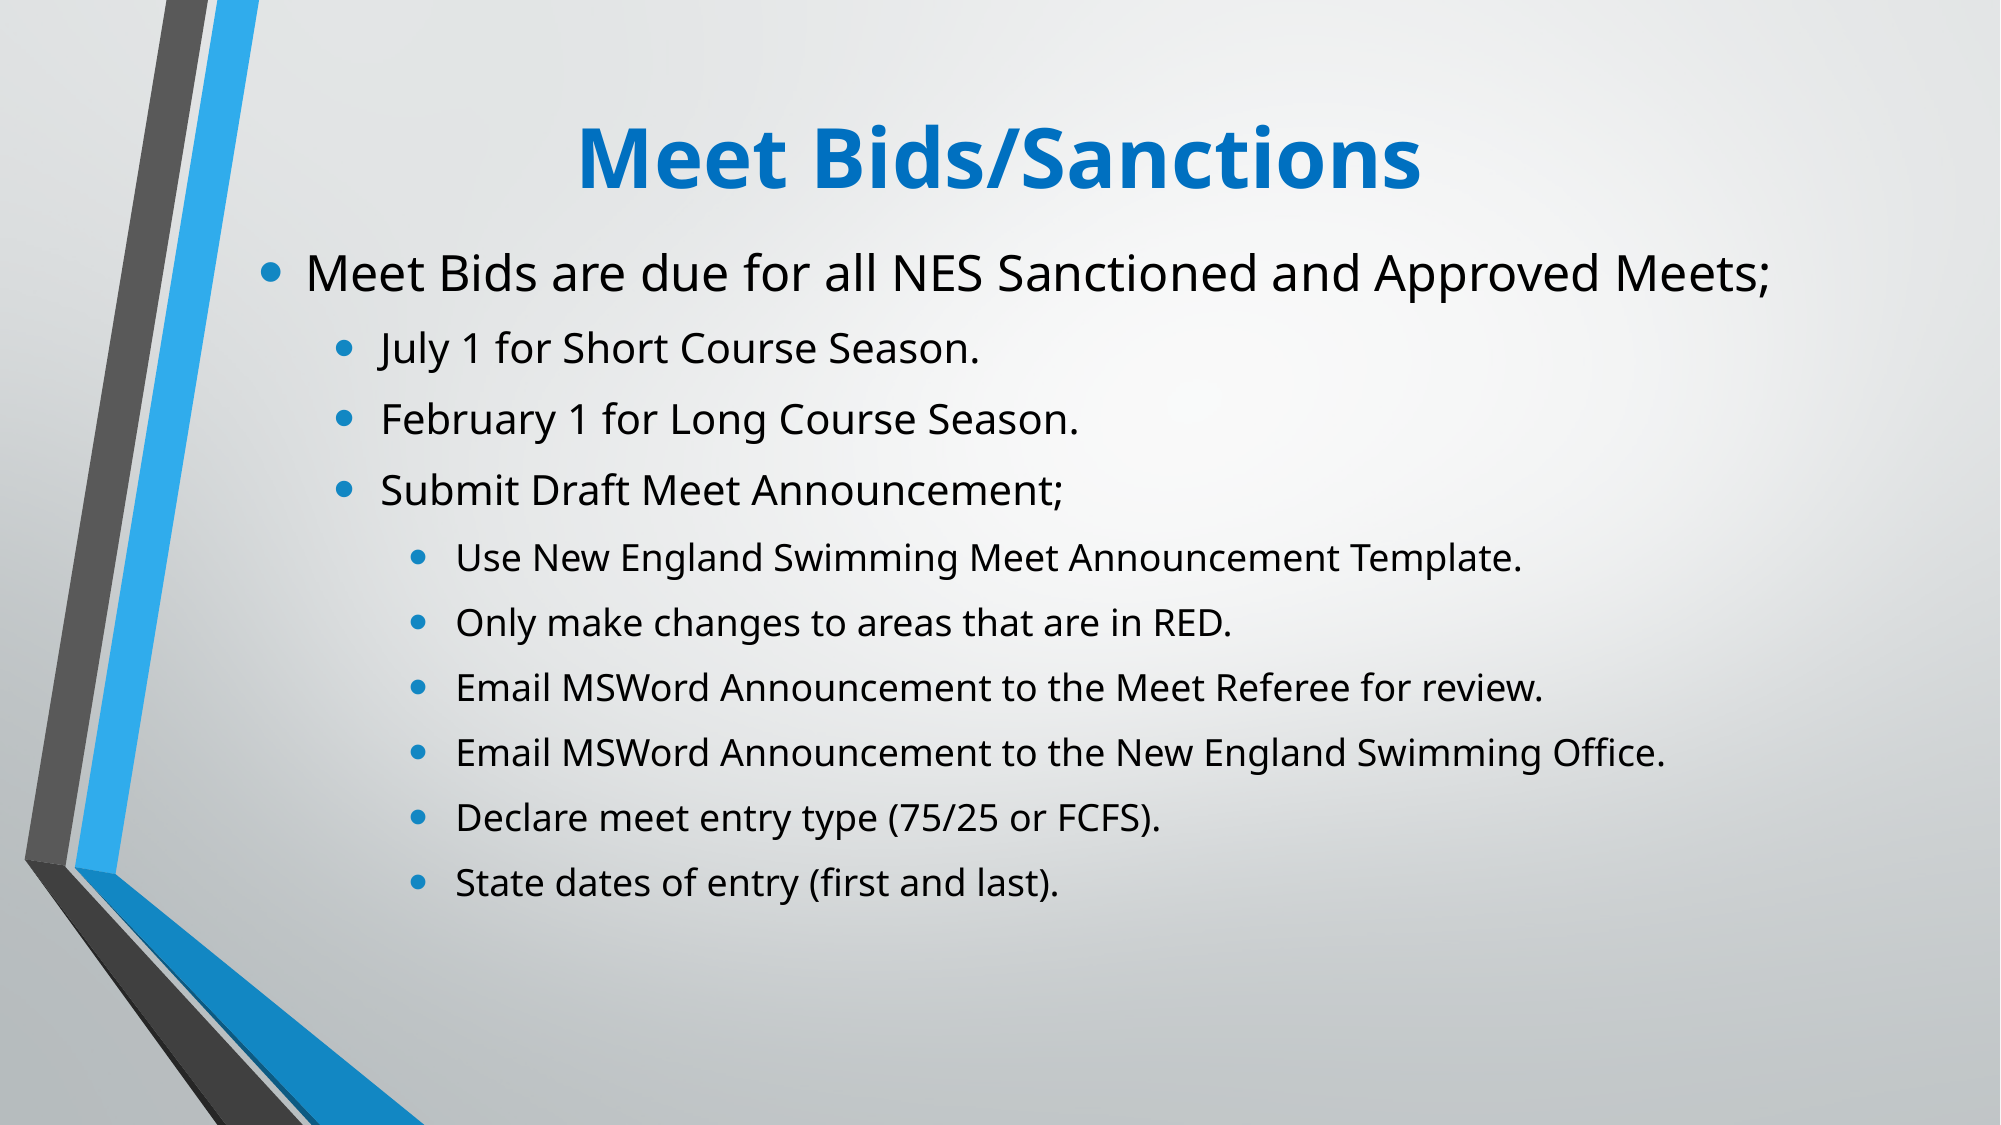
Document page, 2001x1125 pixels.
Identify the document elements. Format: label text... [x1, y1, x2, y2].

title Meet Bids/Sanctions [137, 46, 1863, 264]
list Meet Bids are due for all NES Sanctioned and Approved Meets; July 1 for Short Course Season. February 1 for Long Course Season. Submit Draft Meet Announcement; Use New England Swimming Meet Announcement Template. Only make changes to areas that are in RED. Email MSWord Announcement to the Meet Referee for review. Email MSWord Announcement to the New England Swimming Office. Declare meet entry type (75/25 or FCFS). State dates of entry (first and last). [243, 195, 1887, 950]
